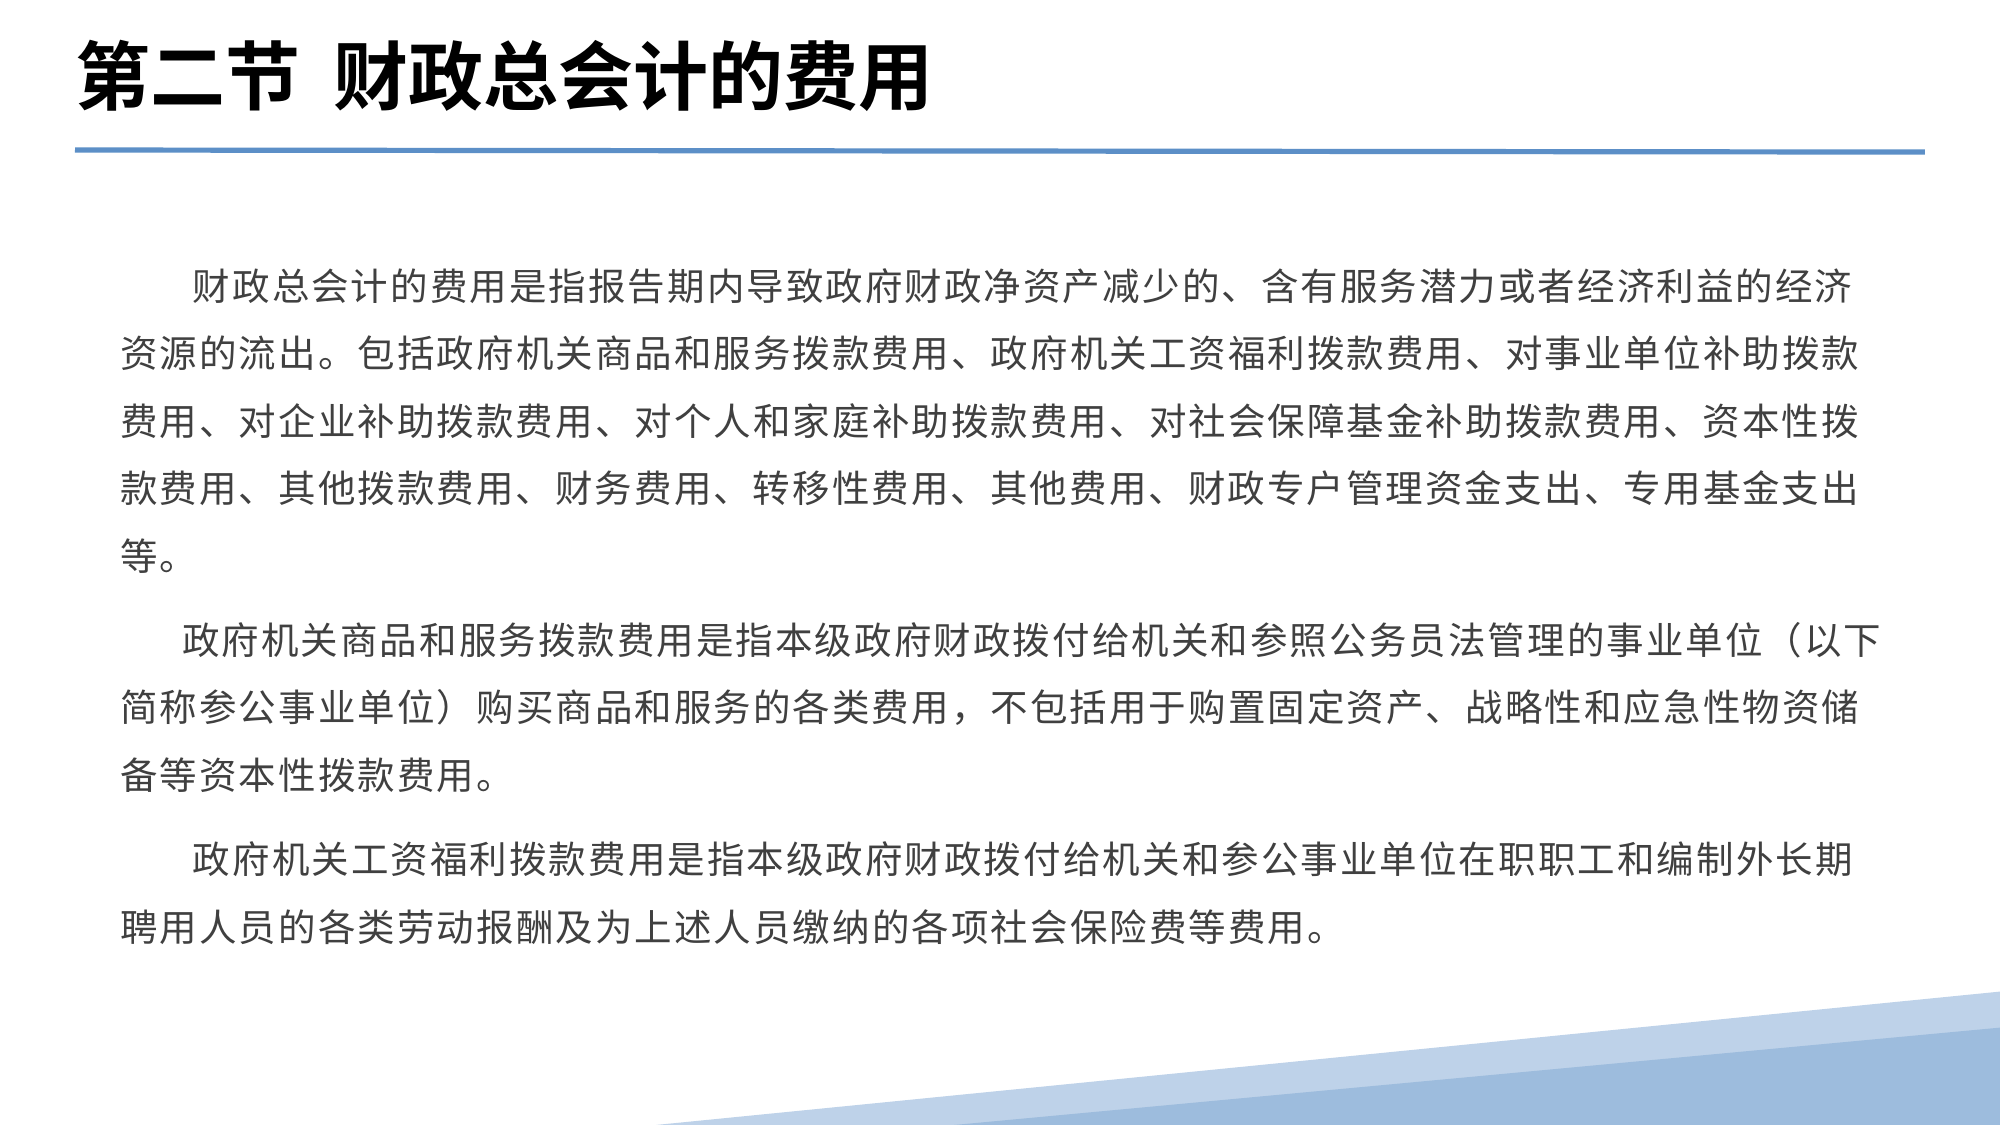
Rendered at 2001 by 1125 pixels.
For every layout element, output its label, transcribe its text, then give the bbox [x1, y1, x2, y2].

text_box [74, 149, 1925, 153]
text_box 第二节 财政总会计的费用 [75, 24, 1925, 125]
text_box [656, 991, 2000, 1125]
text_box 财政总会计的费用是指报告期内导致政府财政净资产减少的、含有服务潜力或者经济利益的经济资源的流出。包括政府机关商品和服务拨款费用、政府机关工资福利拨款费用、对事业单位补助拨款费用、对企业补助拨款费用、对个人和家庭补助拨款费用、对社会保障基金补助拨款费用、资本性拨款费用、其他拨款费用、财务费用、转移性费用、其他费用、财政专户管理资金支出、专用基金支出等。 政府机关商品和服务拨款费用是指本级政府财政拨付给机关和参照公务员法管理的事业单位（以下简称参公事业单位）购买商品和服务的各类费用，不包括用于购置固定资产、战略性和应急性物资储备等资本性拨款费用。 政府机关工资福利拨款费用是指本级政府财政拨付给机关和参公事业单位在职职工和编制外长期聘用人员的各类劳动报酬及为上述人员缴纳的各项社会保险费等费用。 [110, 180, 1899, 1008]
